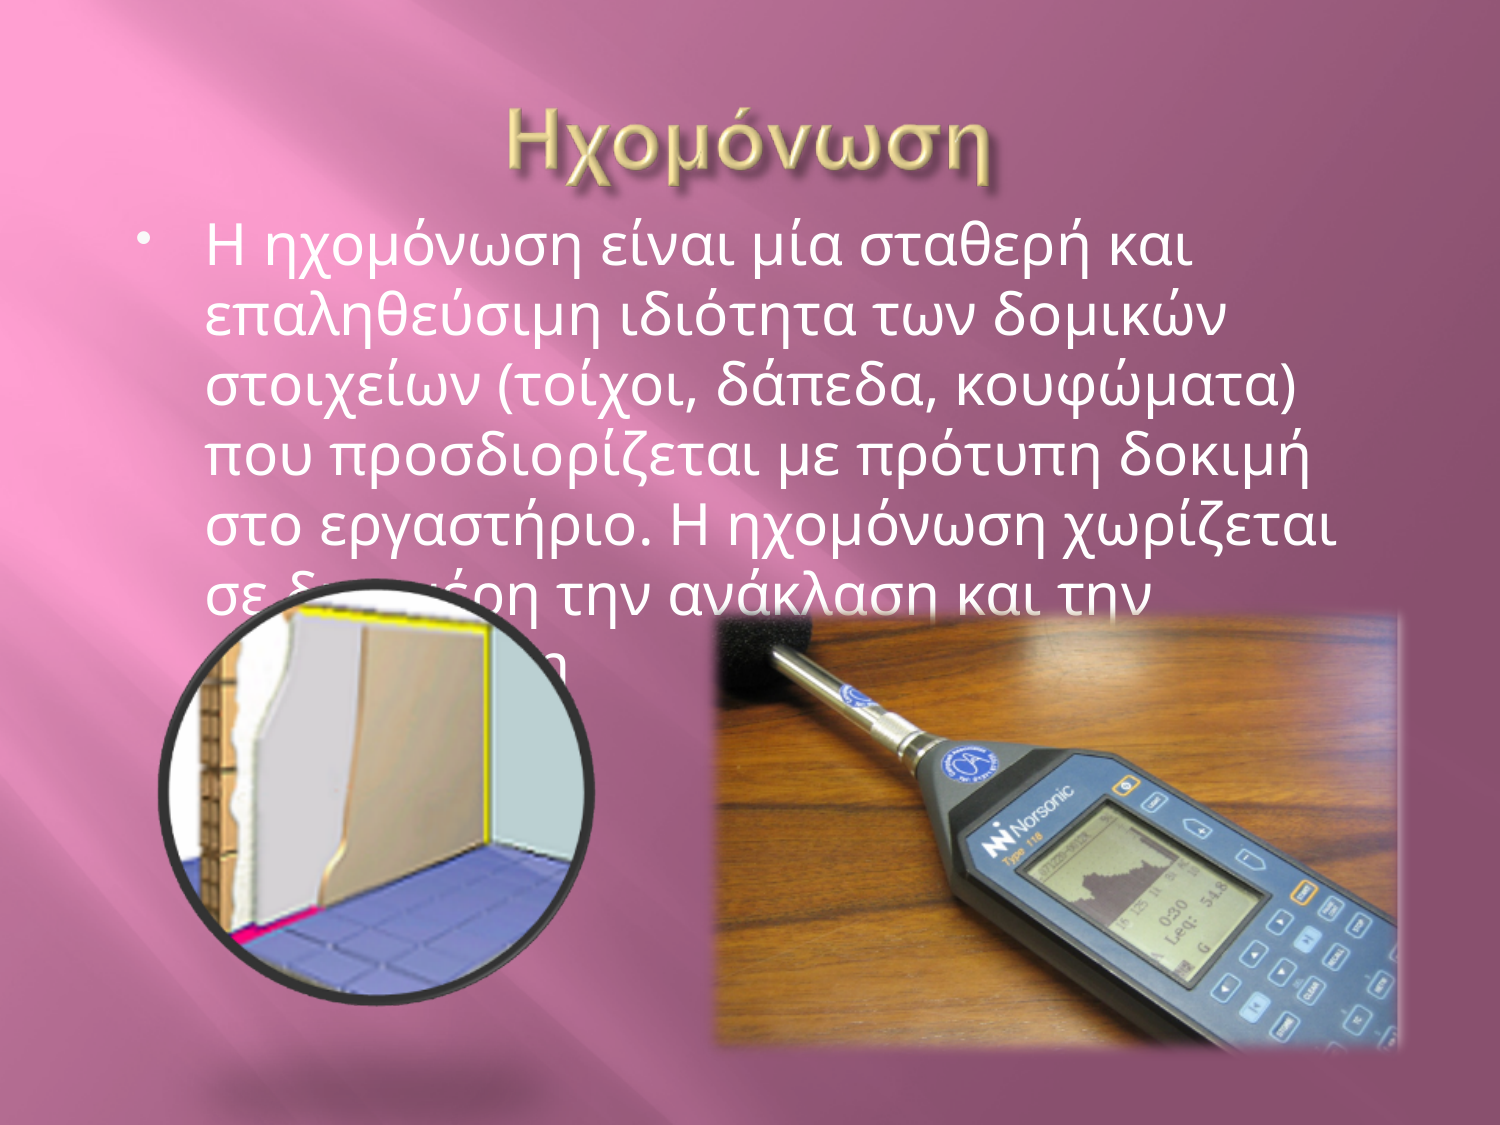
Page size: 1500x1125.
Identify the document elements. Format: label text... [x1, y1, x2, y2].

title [73, 43, 1427, 235]
picture [137, 576, 617, 1125]
picture [698, 598, 1415, 1065]
list Η ηχομόνωση είναι μία σταθερή και επαληθεύσιμη ιδιότητα των δομικών στοιχείων (τοίχοι, δάπεδα, κουφώματα) που προσδιορίζεται με πρότυπη δοκιμή στο εργαστήριο. Η ηχομόνωση χωρίζεται σε δυο μέρη την ανάκλαση και την απορρόφηση [99, 273, 1425, 1035]
